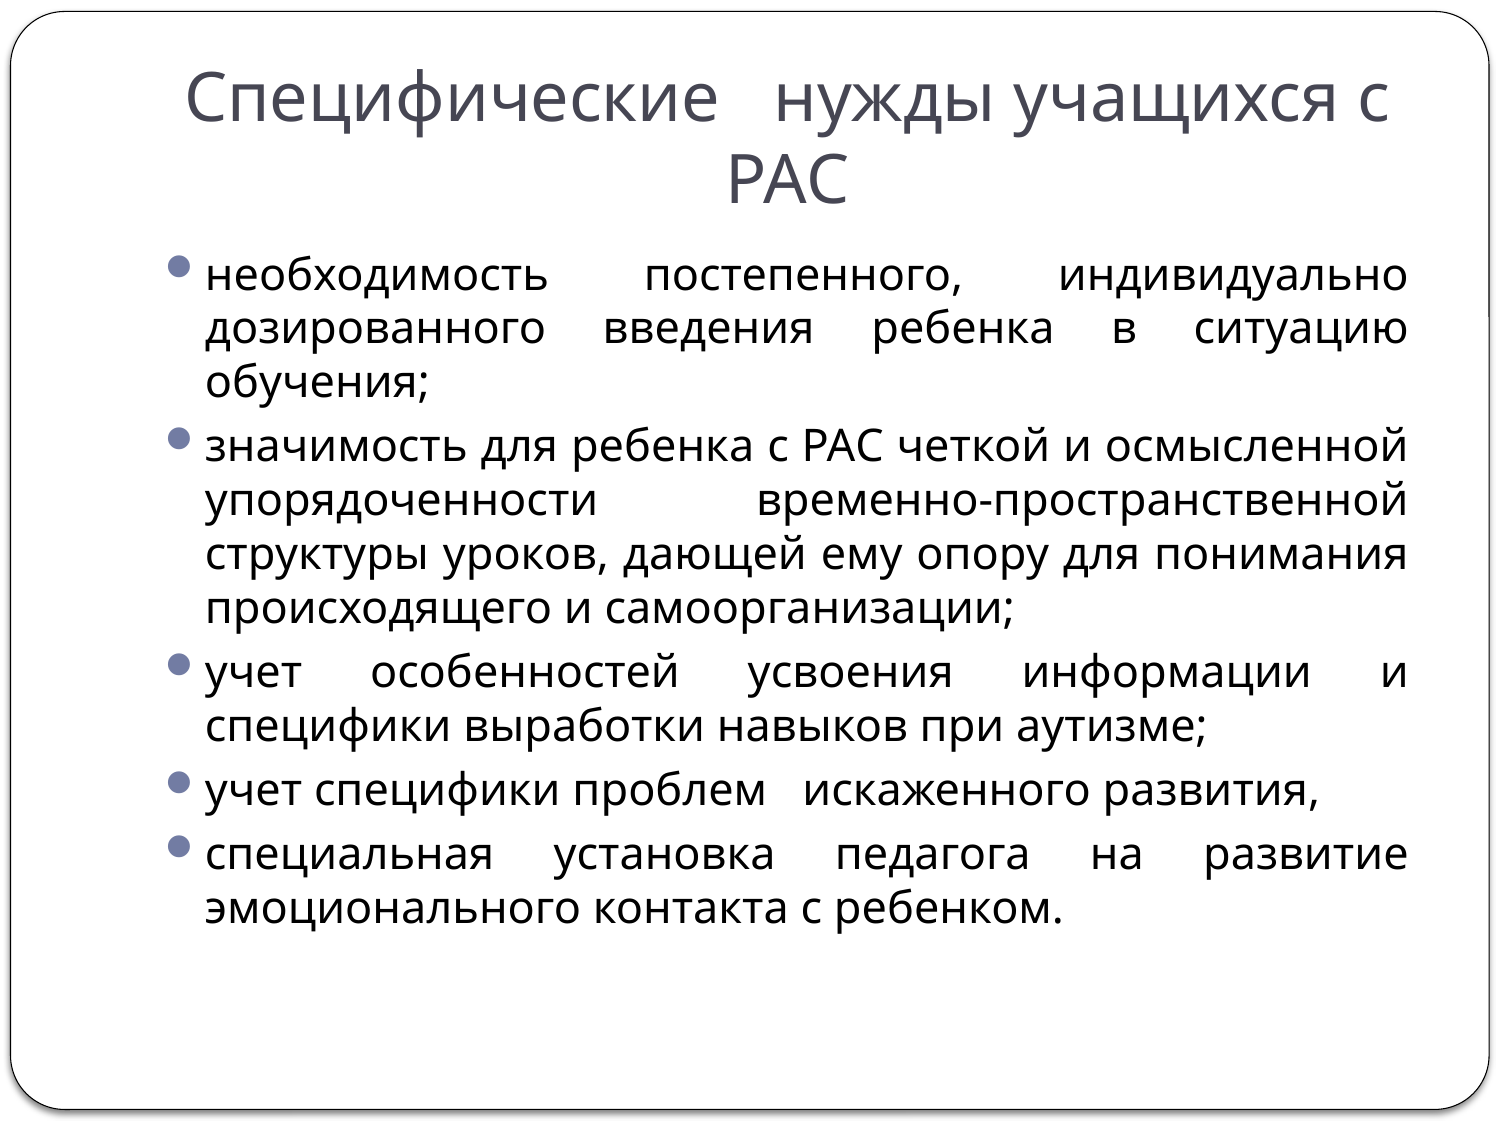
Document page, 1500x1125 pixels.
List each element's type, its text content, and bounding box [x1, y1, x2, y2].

list необходимость постепенного, индивидуально дозированного введения ребенка в ситуацию обучения; значимость для ребенка с РАС четкой и осмысленной упорядоченности временно-пространственной структуры уроков, дающей ему опору для понимания происходящего и самоорганизации; учет особенностей усвоения информации и специфики выработки навыков при аутизме; учет специфики проблем искаженного развития, специальная установка педагога на развитие эмоционального контакта с ребенком. [150, 237, 1425, 988]
title Специфические нужды учащихся с РАС [150, 45, 1425, 233]
